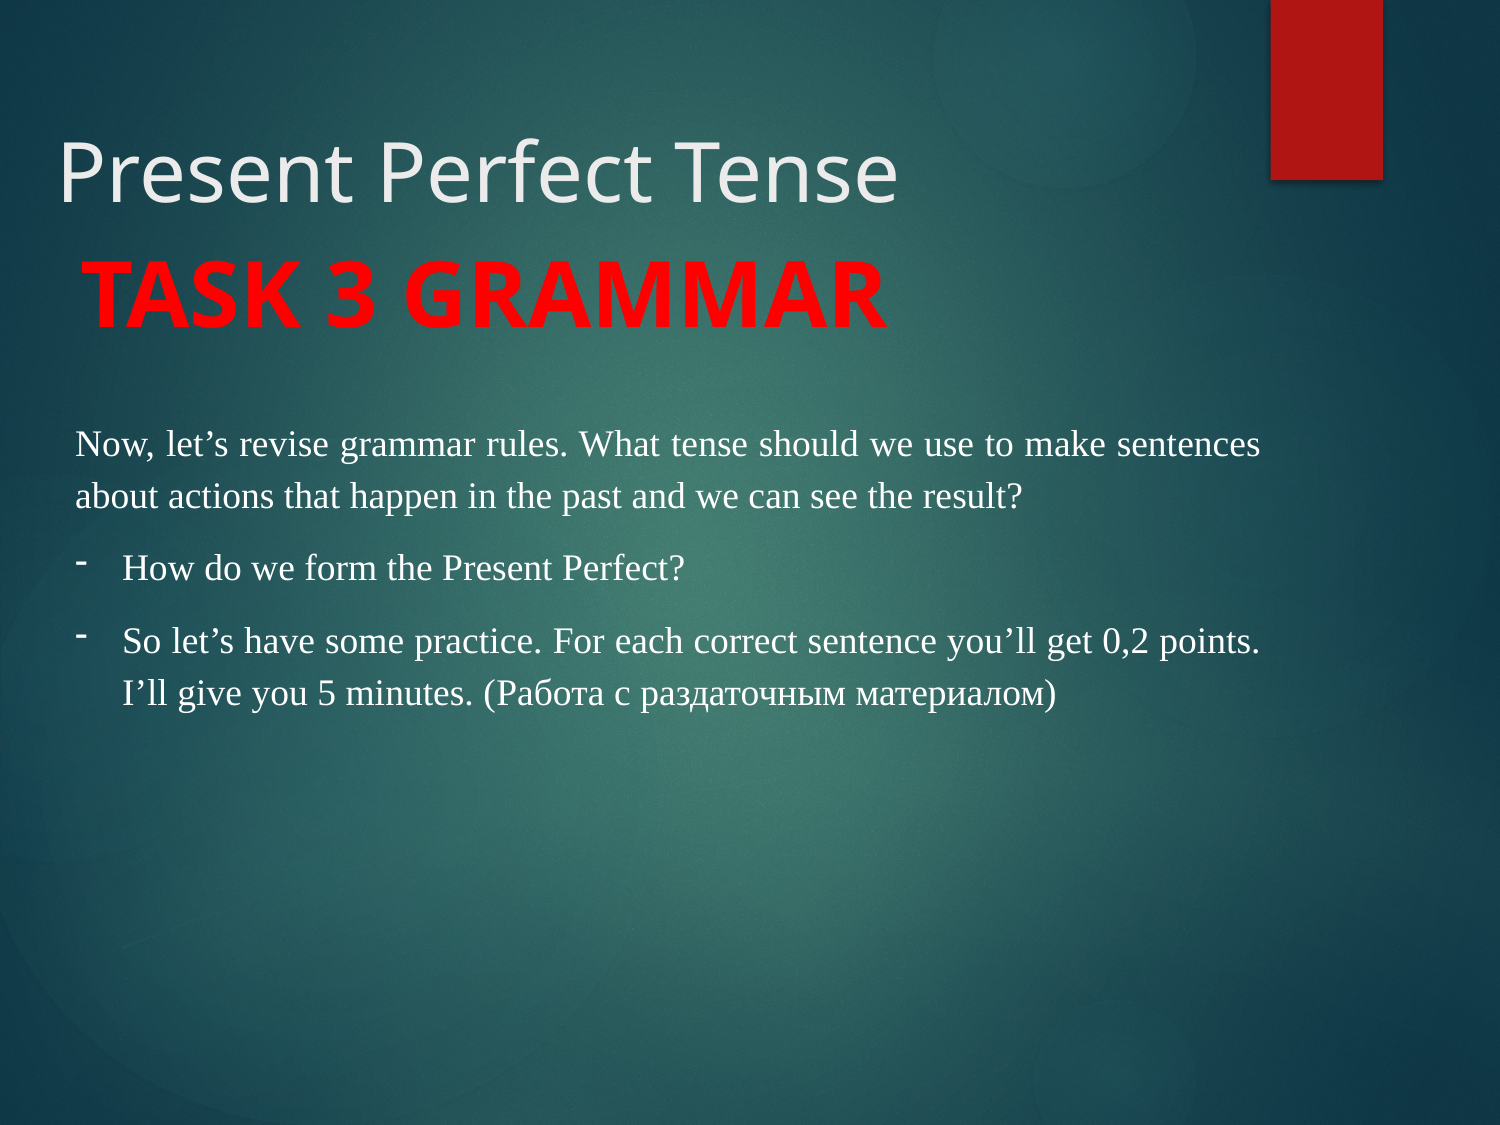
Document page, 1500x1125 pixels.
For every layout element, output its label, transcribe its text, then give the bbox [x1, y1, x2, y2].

text_box Now, let’s revise grammar rules. What tense should we use to make sentences about actions that happen in the past and we can see the result? How do we form the Present Perfect? So let’s have some practice. For each correct sentence you’ll get 0,2 points. I’ll give you 5 minutes. (Работа с раздаточным материалом) [60, 404, 1278, 720]
list Task 3 Grammar [64, 228, 1151, 370]
title Present Perfect Tense [41, 0, 1128, 228]
